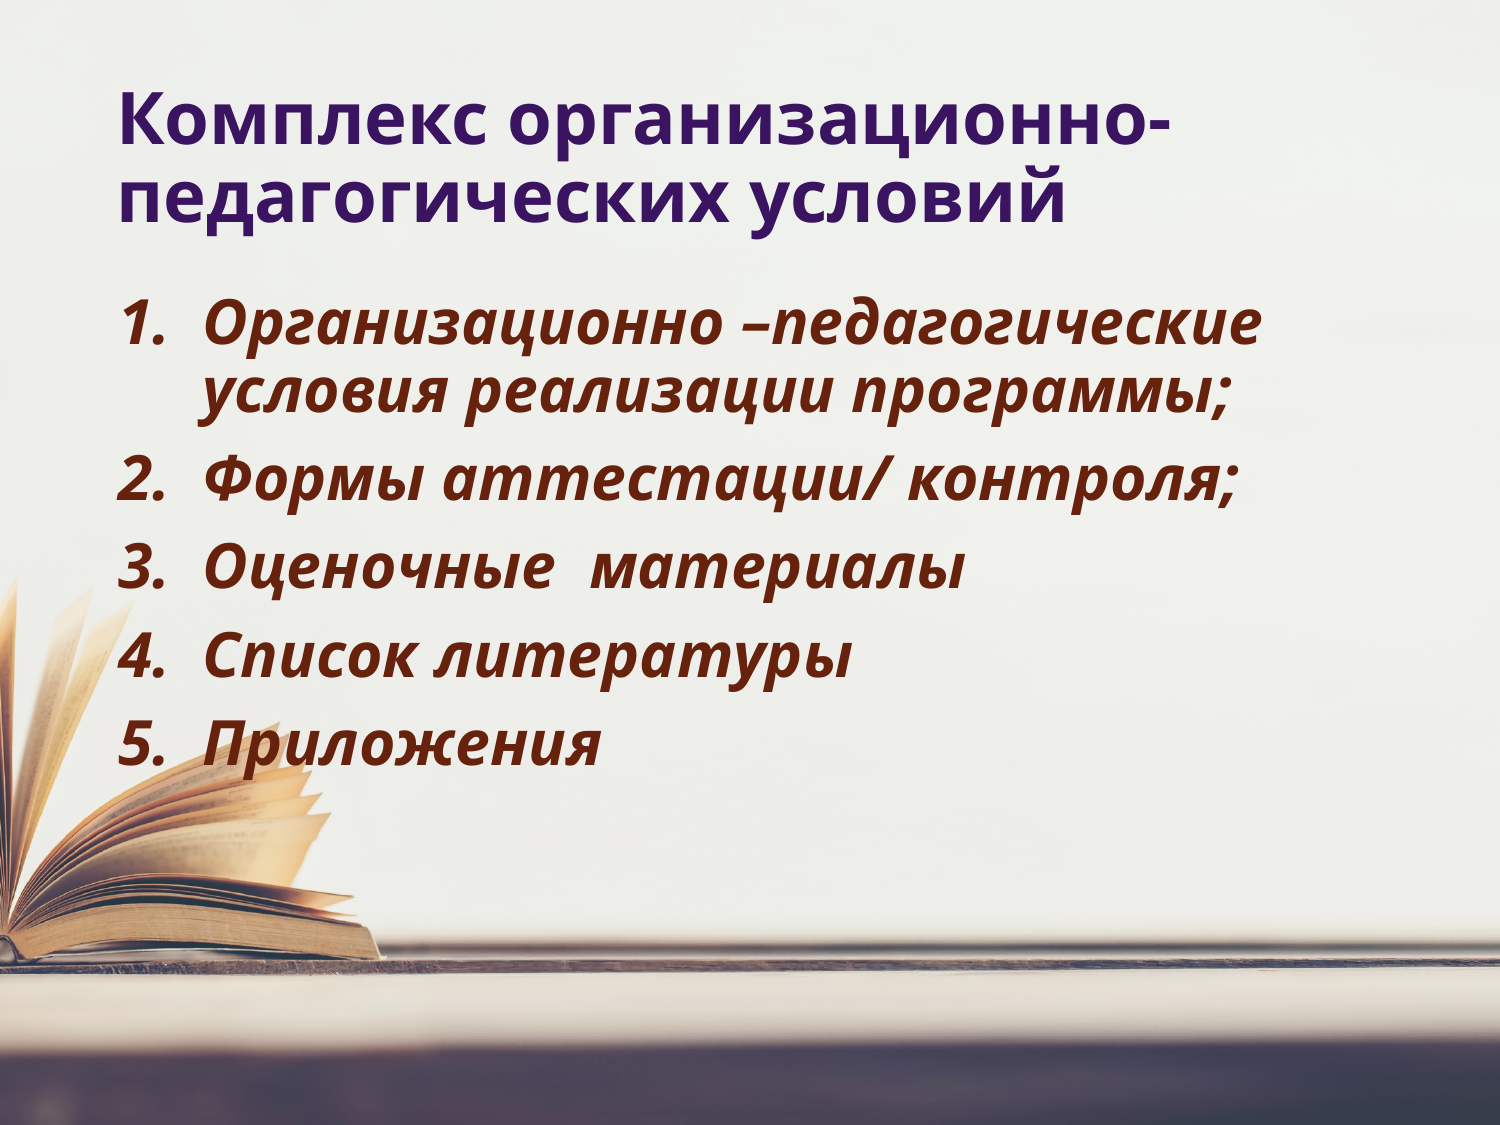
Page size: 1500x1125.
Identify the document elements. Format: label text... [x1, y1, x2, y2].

list Организационно –педагогические условия реализации программы; Формы аттестации/ контроля; Оценочные материалы Список литературы Приложения [103, 283, 1397, 861]
title Комплекс организационно-педагогических условий [101, 73, 1395, 246]
picture [0, 0, 1500, 1125]
